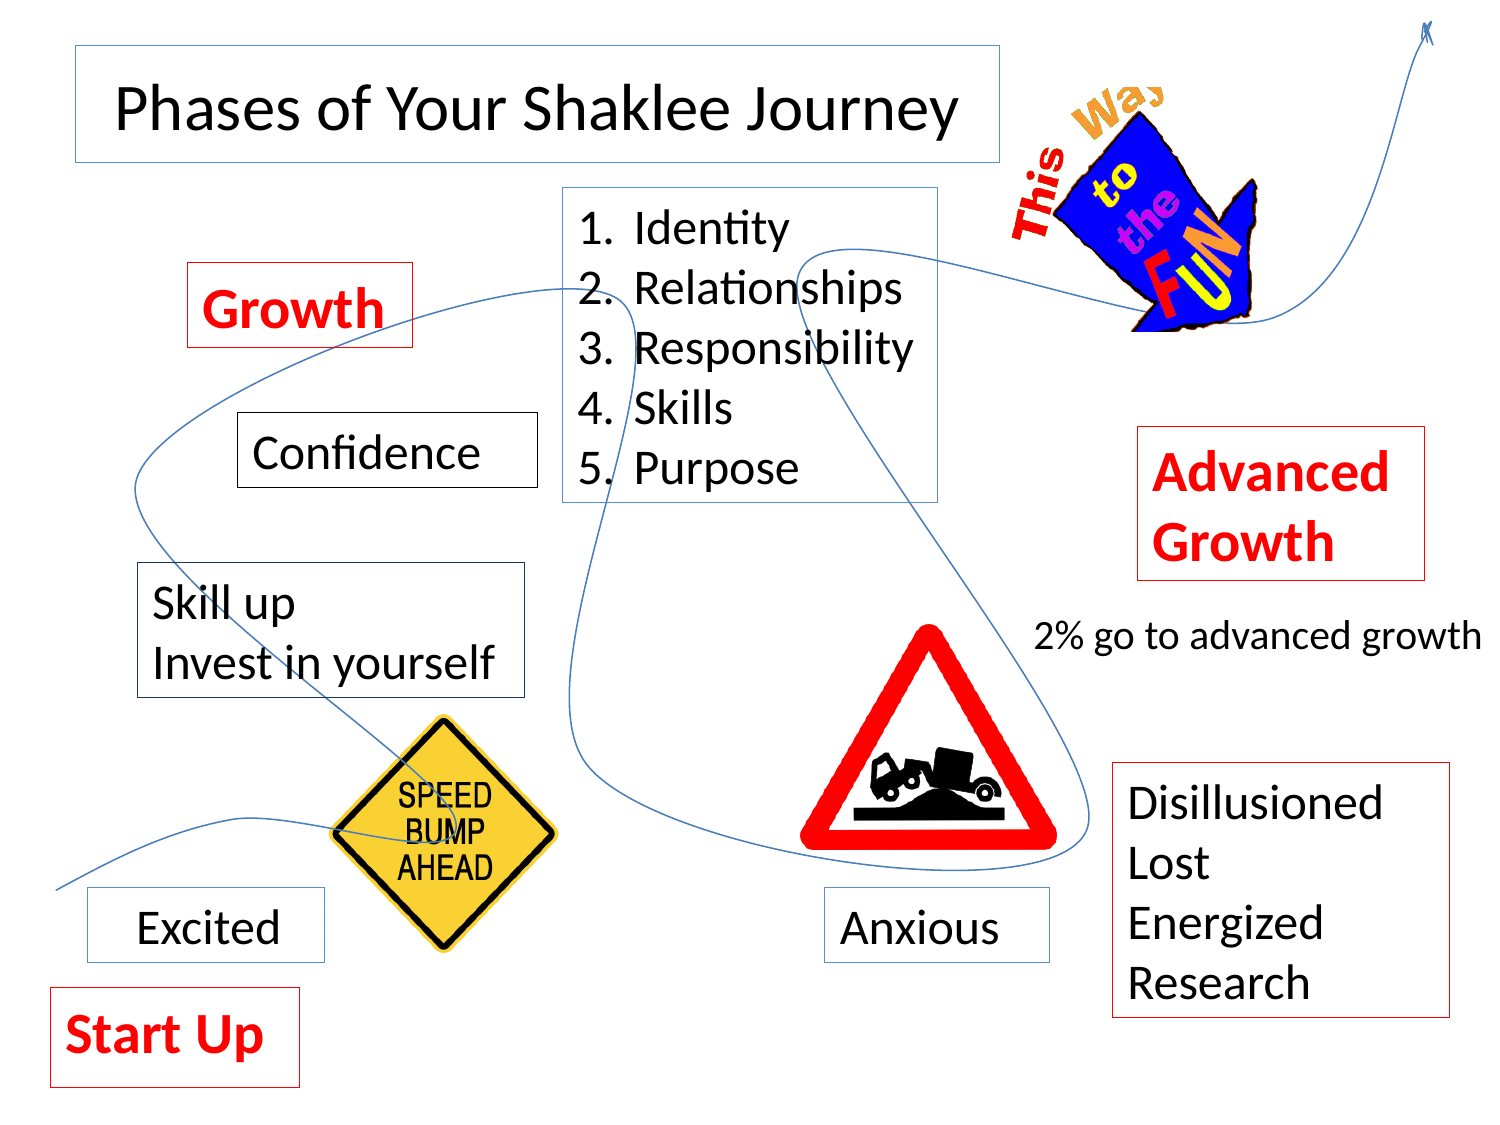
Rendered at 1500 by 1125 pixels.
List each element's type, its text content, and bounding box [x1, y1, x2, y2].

text_box Growth [187, 262, 413, 348]
text_box Anxious [824, 887, 1050, 963]
text_box Disillusioned Lost Energized Research [1112, 762, 1450, 1018]
text_box [1054, 733, 1090, 858]
text_box Skill up Invest in yourself [137, 562, 525, 698]
text_box 2% go to advanced growth [1018, 600, 1499, 665]
list Start Up [50, 987, 300, 1088]
text_box [55, 733, 307, 892]
picture [799, 624, 1057, 850]
text_box [134, 288, 992, 855]
title Phases of Your Shaklee Journey [495, 45, 1000, 163]
text_box [938, 259, 994, 341]
text_box [816, 858, 1053, 872]
text_box [1286, 20, 1434, 314]
text_box [25, 0, 495, 215]
text_box Confidence [237, 412, 538, 488]
text_box Identity Relationships Responsibility Skills Purpose [562, 187, 938, 503]
picture [312, 699, 576, 963]
text_box Advanced Growth [1137, 426, 1425, 581]
picture [999, 87, 1282, 333]
text_box Excited [87, 887, 307, 963]
